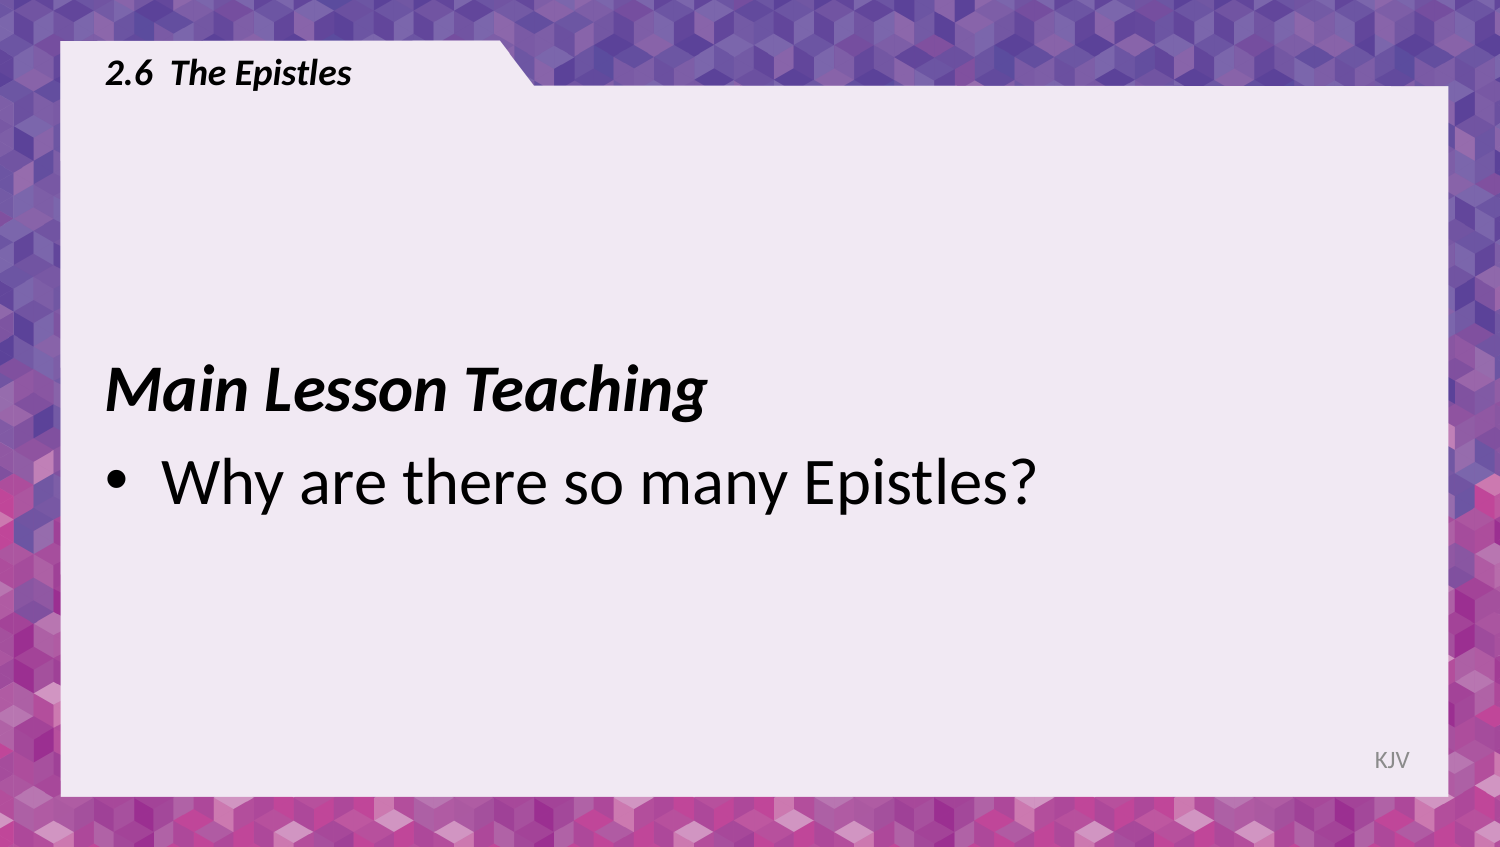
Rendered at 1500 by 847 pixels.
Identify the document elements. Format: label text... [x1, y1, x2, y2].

footer KJV [950, 736, 1425, 782]
list Main Lesson Teaching Why are there so many Epistles? [89, 141, 1403, 722]
title 2.6 The Epistles [89, 33, 1420, 108]
picture [0, 0, 1500, 847]
